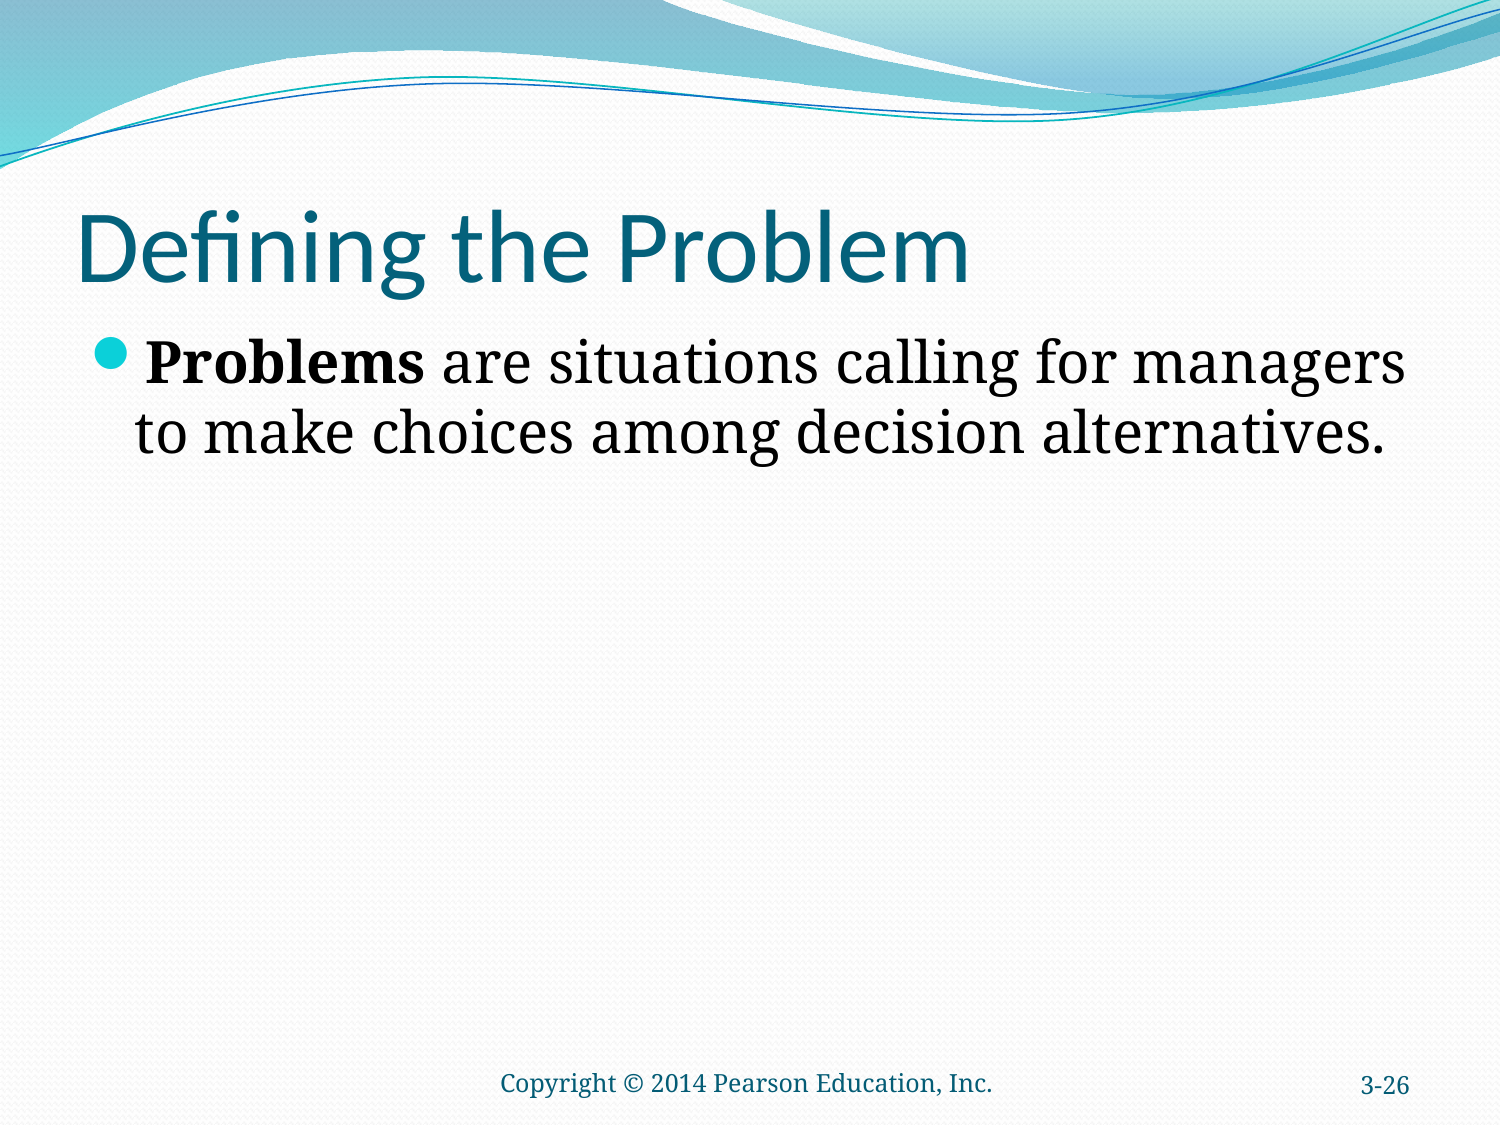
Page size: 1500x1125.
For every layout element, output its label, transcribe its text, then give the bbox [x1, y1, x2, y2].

list Problems are situations calling for managers to make choices among decision alternatives. [74, 317, 1426, 1038]
title Defining the Problem [74, 115, 1426, 304]
